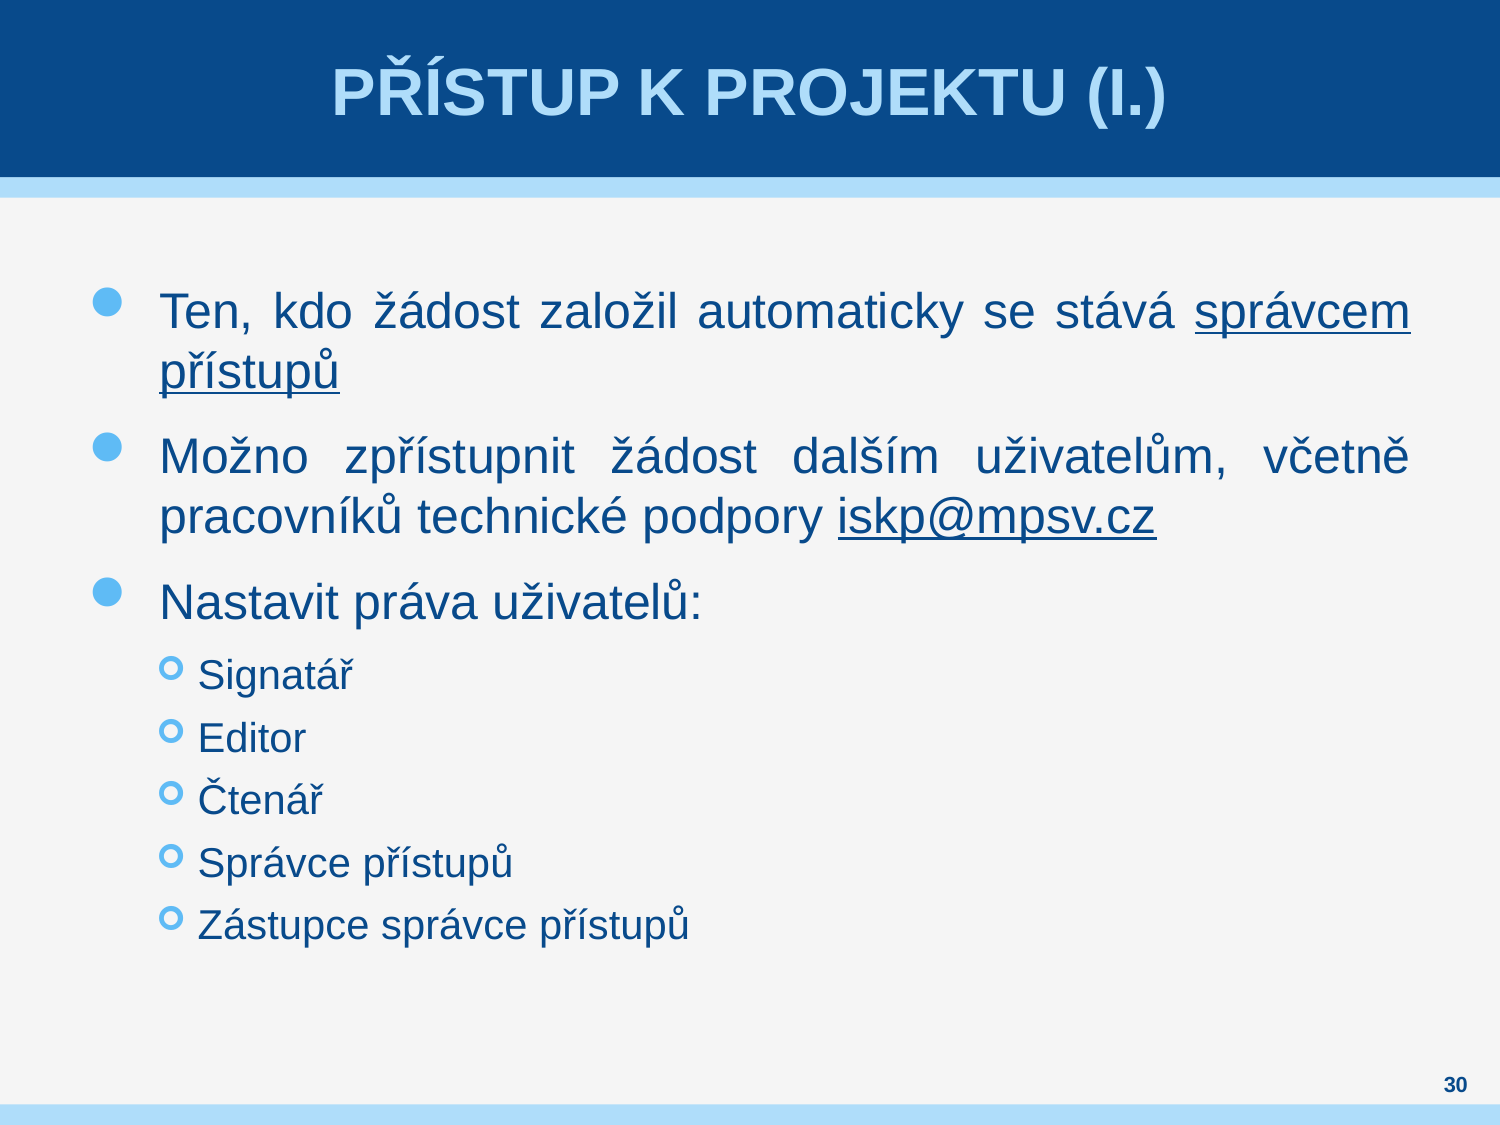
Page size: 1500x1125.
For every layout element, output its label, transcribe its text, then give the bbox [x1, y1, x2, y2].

title Přístup k projektu (I.) [59, 0, 1441, 178]
list Ten, kdo žádost založil automaticky se stává správcem přístupů Možno zpřístupnit žádost dalším uživatelům, včetně pracovníků technické podpory iskp@mpsv.cz Nastavit práva uživatelů: Signatář Editor Čtenář Správce přístupů Zástupce správce přístupů [88, 278, 1412, 988]
slide_number 30 [1417, 1068, 1495, 1099]
